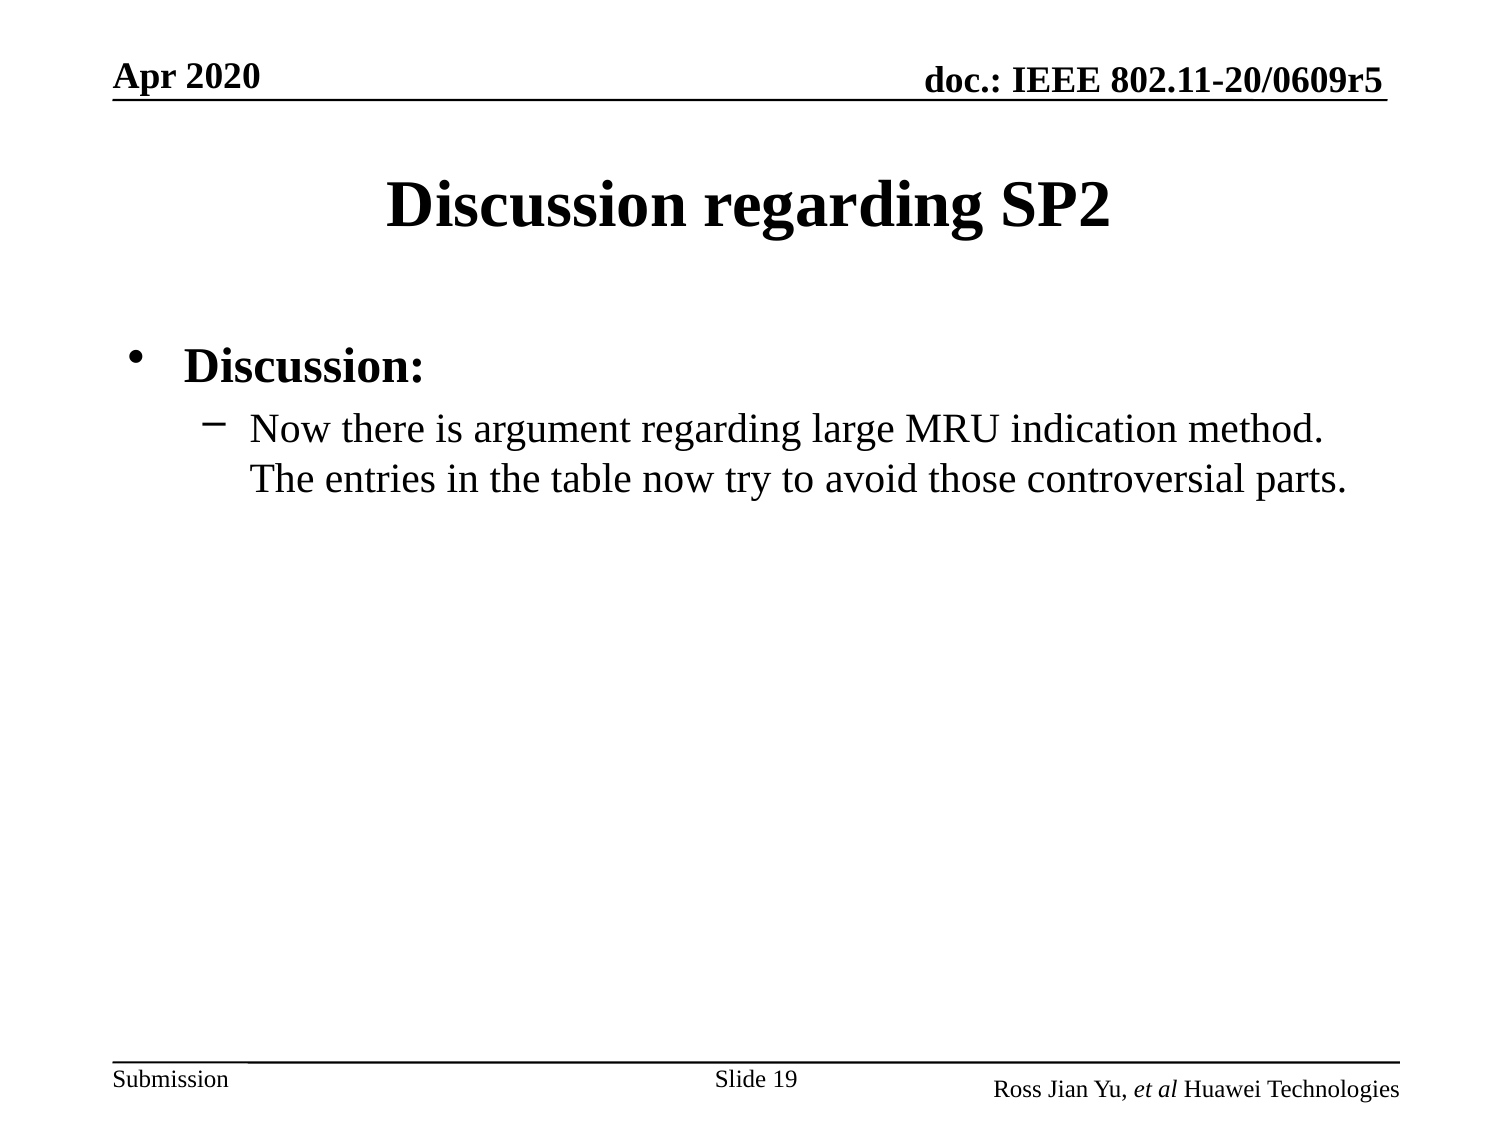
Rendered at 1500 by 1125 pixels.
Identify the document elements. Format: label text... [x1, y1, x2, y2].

list Discussion: Now there is argument regarding large MRU indication method. The entries in the table now try to avoid those controversial parts. [112, 324, 1388, 1001]
title Discussion regarding SP2 [112, 112, 1388, 288]
slide_number Slide 19 [712, 1061, 800, 1093]
